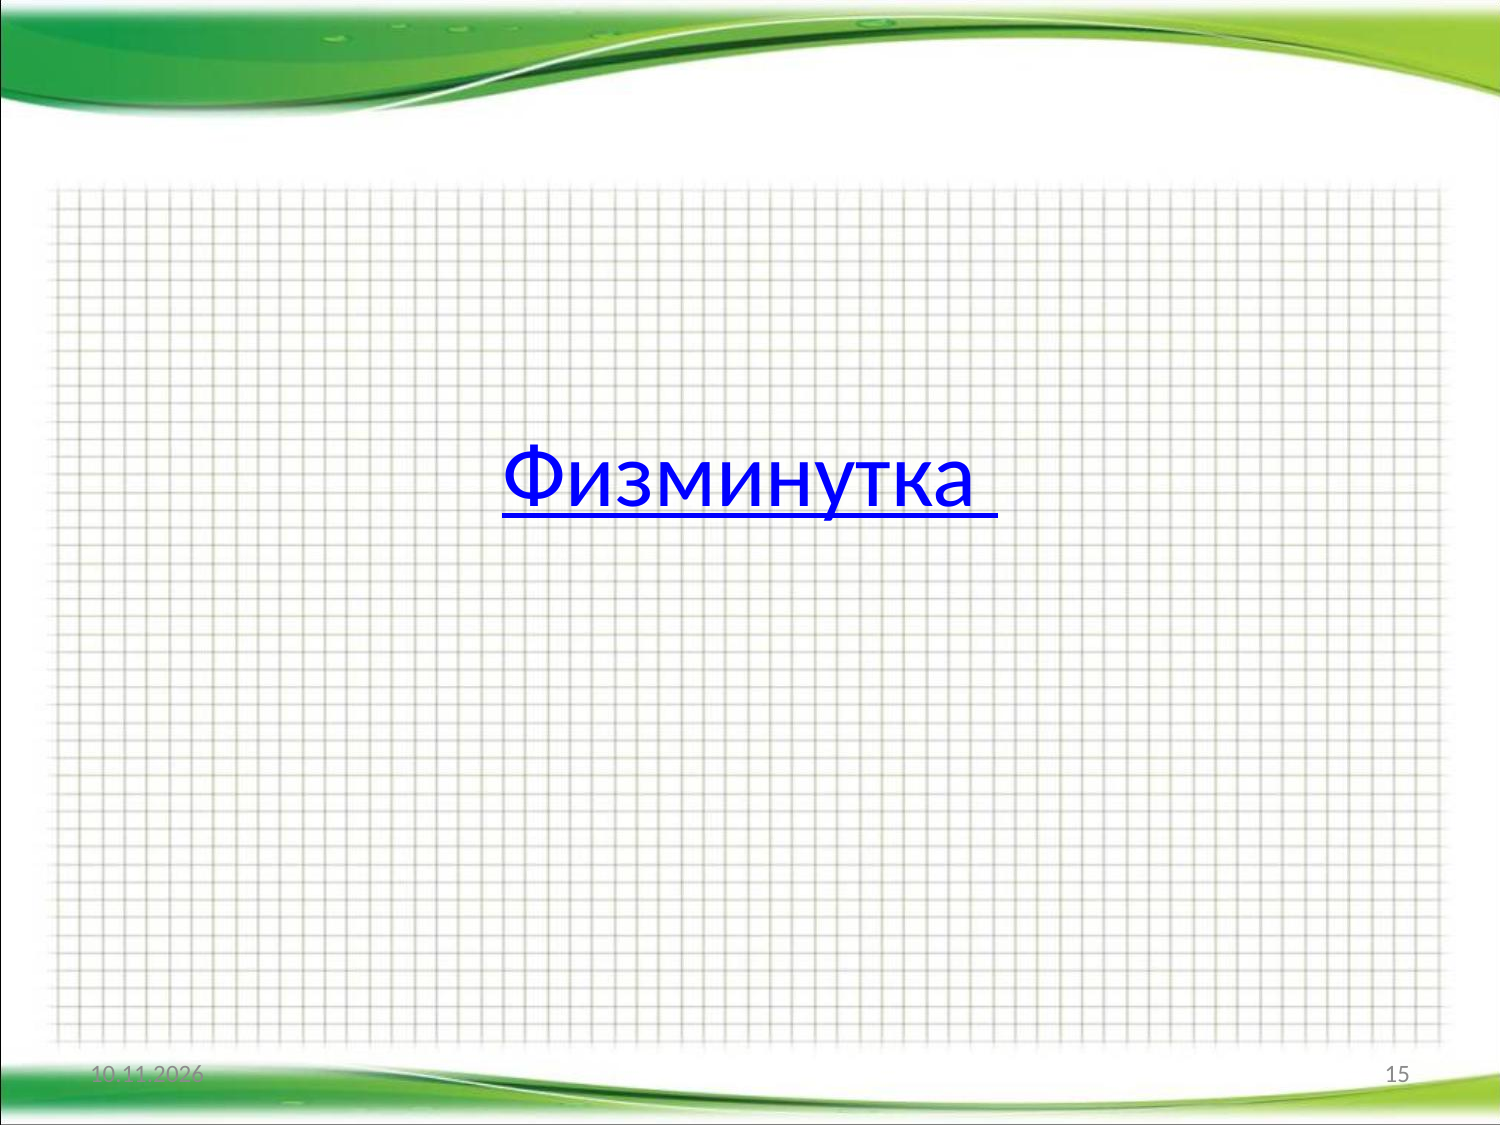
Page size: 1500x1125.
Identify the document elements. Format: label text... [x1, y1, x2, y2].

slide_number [75, 1042, 425, 1103]
title Физминутка [112, 349, 1388, 591]
slide_number 15 [1074, 1042, 1425, 1103]
picture [0, 0, 1500, 1125]
